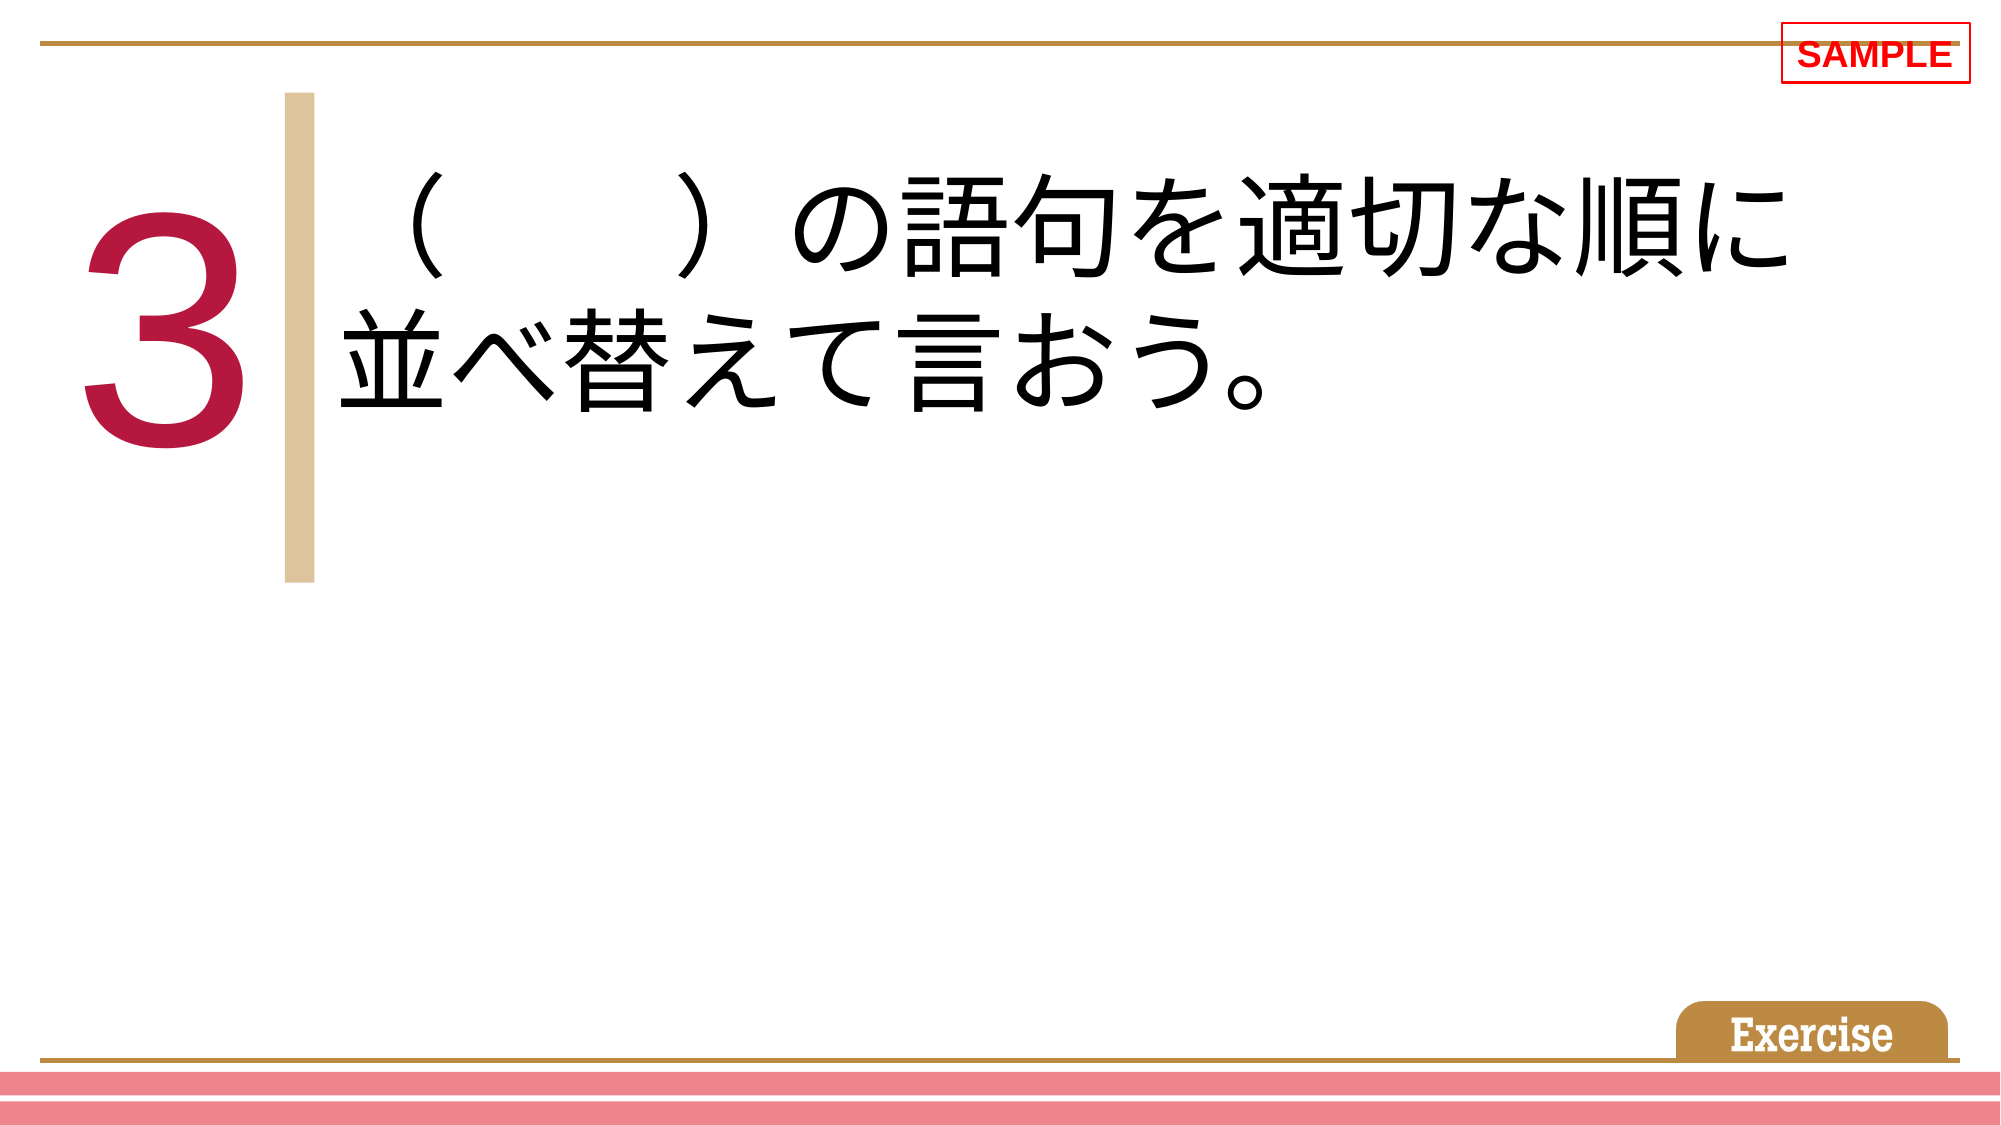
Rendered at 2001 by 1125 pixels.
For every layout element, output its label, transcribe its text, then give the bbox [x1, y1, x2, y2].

list （ ）の語句を適切な順に並べ替えて言おう。 [320, 148, 1890, 981]
text_box SAMPLE [1782, 22, 1971, 83]
picture [1676, 1001, 1948, 1058]
list 3 [33, 92, 296, 583]
